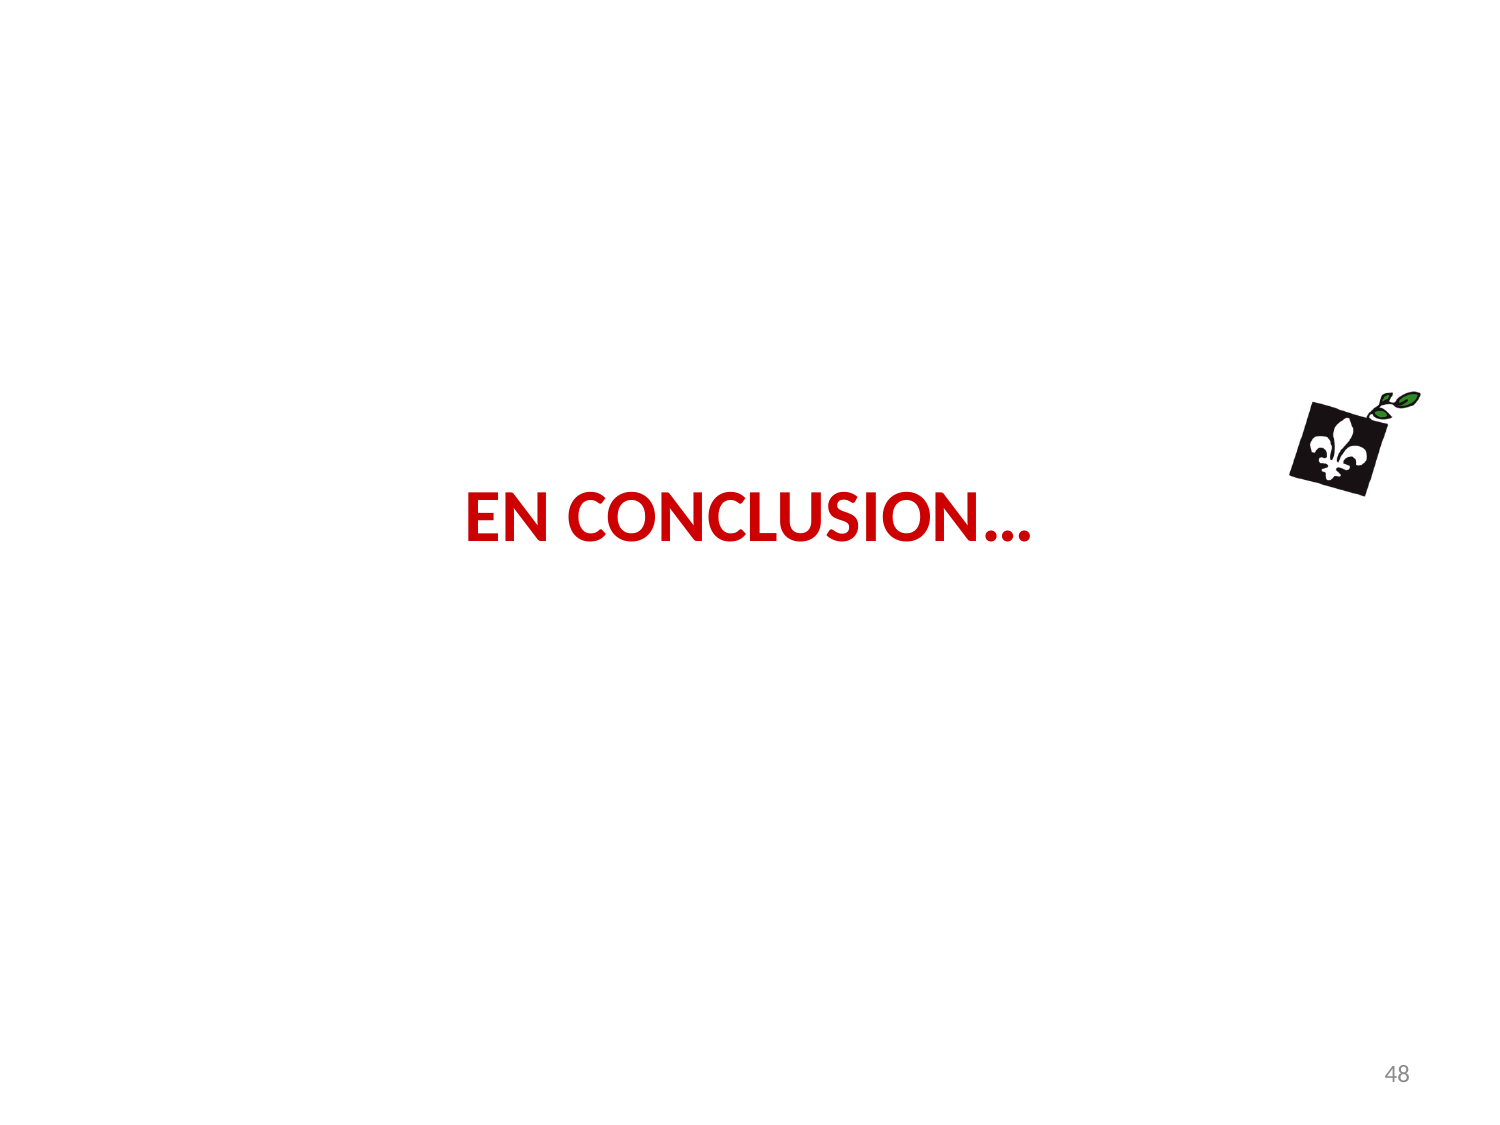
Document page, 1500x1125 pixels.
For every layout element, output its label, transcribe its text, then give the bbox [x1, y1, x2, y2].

picture [1287, 366, 1426, 505]
title EN CONCLUSION… [161, 399, 1338, 624]
slide_number 48 [1074, 1042, 1425, 1103]
